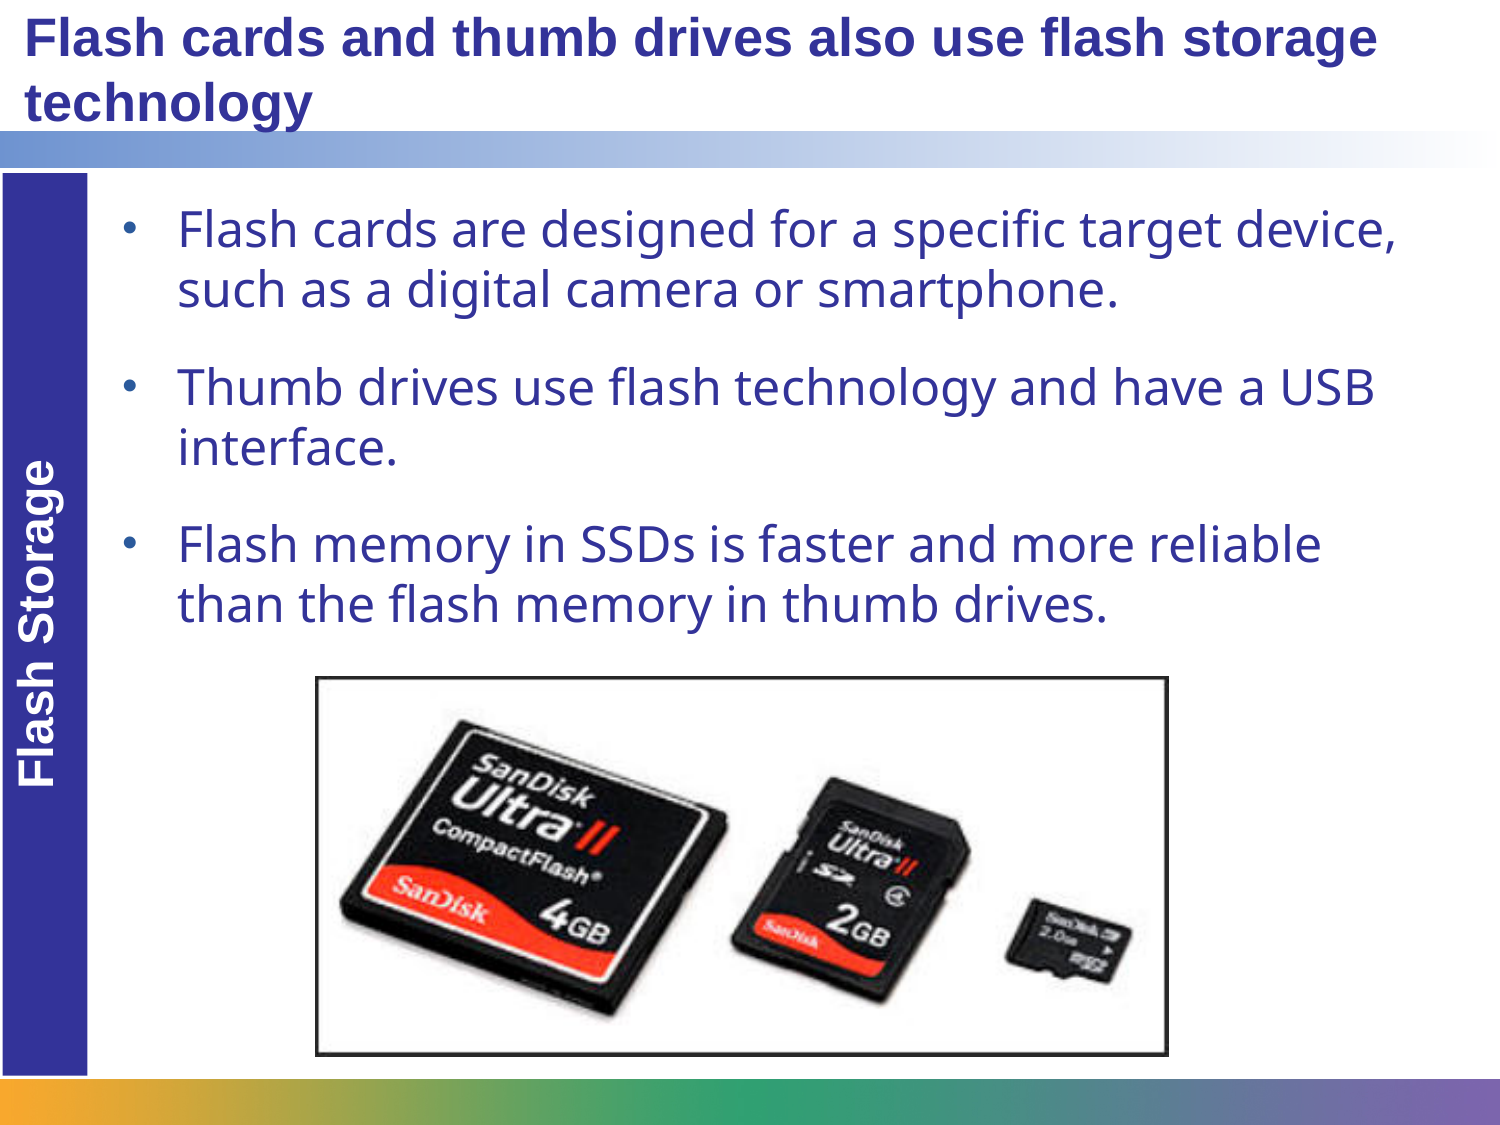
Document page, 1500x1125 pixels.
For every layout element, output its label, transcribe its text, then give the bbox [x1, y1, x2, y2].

picture [315, 676, 1170, 1057]
picture [0, 1079, 1500, 1125]
list Flash cards are designed for a specific target device, such as a digital camera or smartphone. Thumb drives use flash technology and have a USB interface. Flash memory in SSDs is faster and more reliable than the flash memory in thumb drives. [105, 190, 1444, 889]
text_box Flash Storage [2, 173, 88, 1076]
title Flash cards and thumb drives also use flash storage technology [9, 0, 1473, 137]
